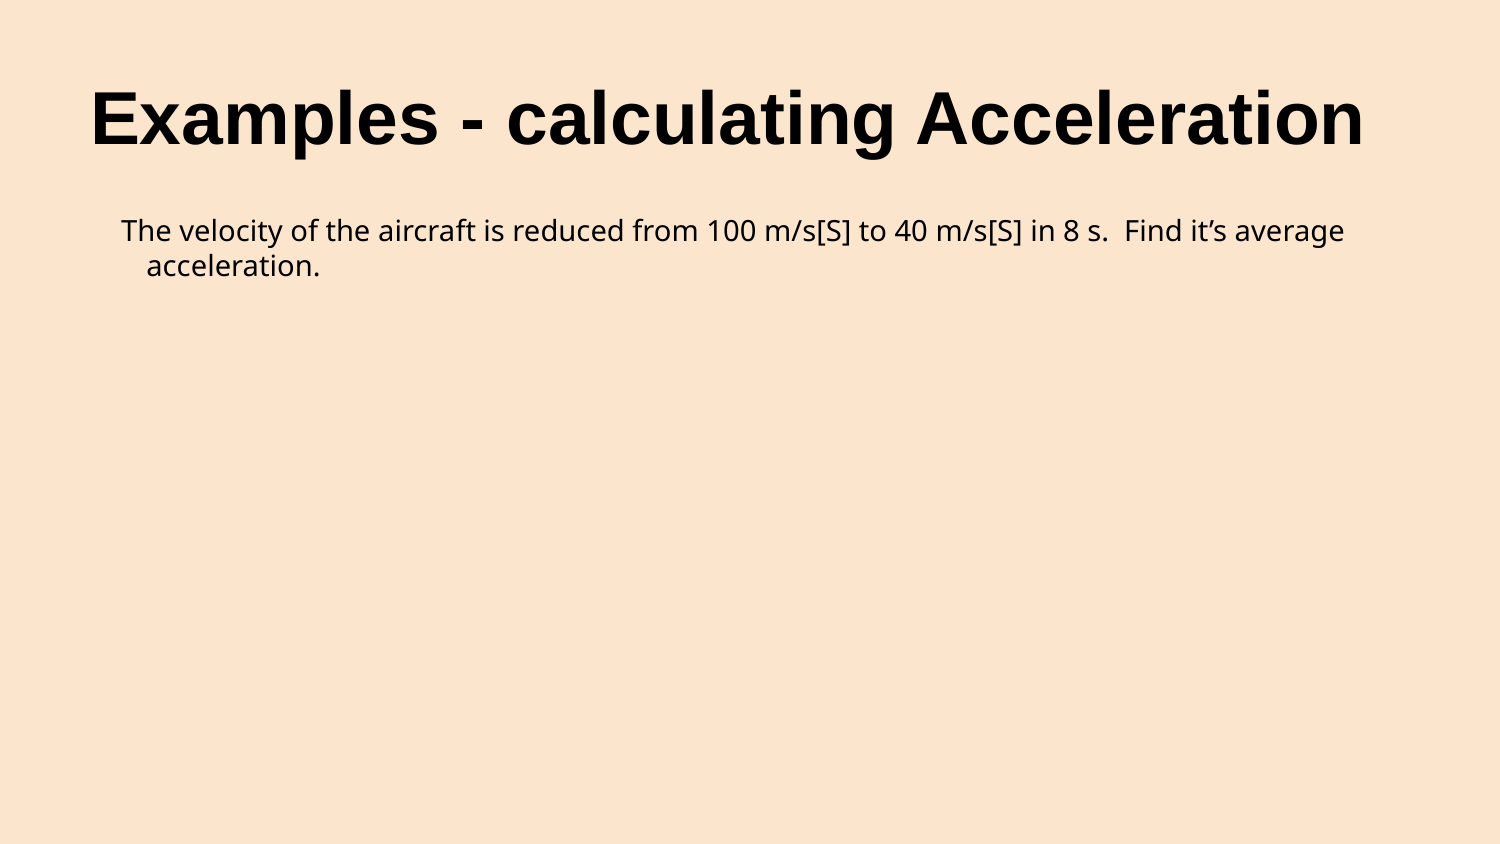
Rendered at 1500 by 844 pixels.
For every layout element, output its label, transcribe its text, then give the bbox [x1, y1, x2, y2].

list The velocity of the aircraft is reduced from 100 m/s[S] to 40 m/s[S] in 8 s. Find it’s average acceleration. [75, 196, 1425, 808]
title Examples - calculating Acceleration [75, 33, 1425, 175]
